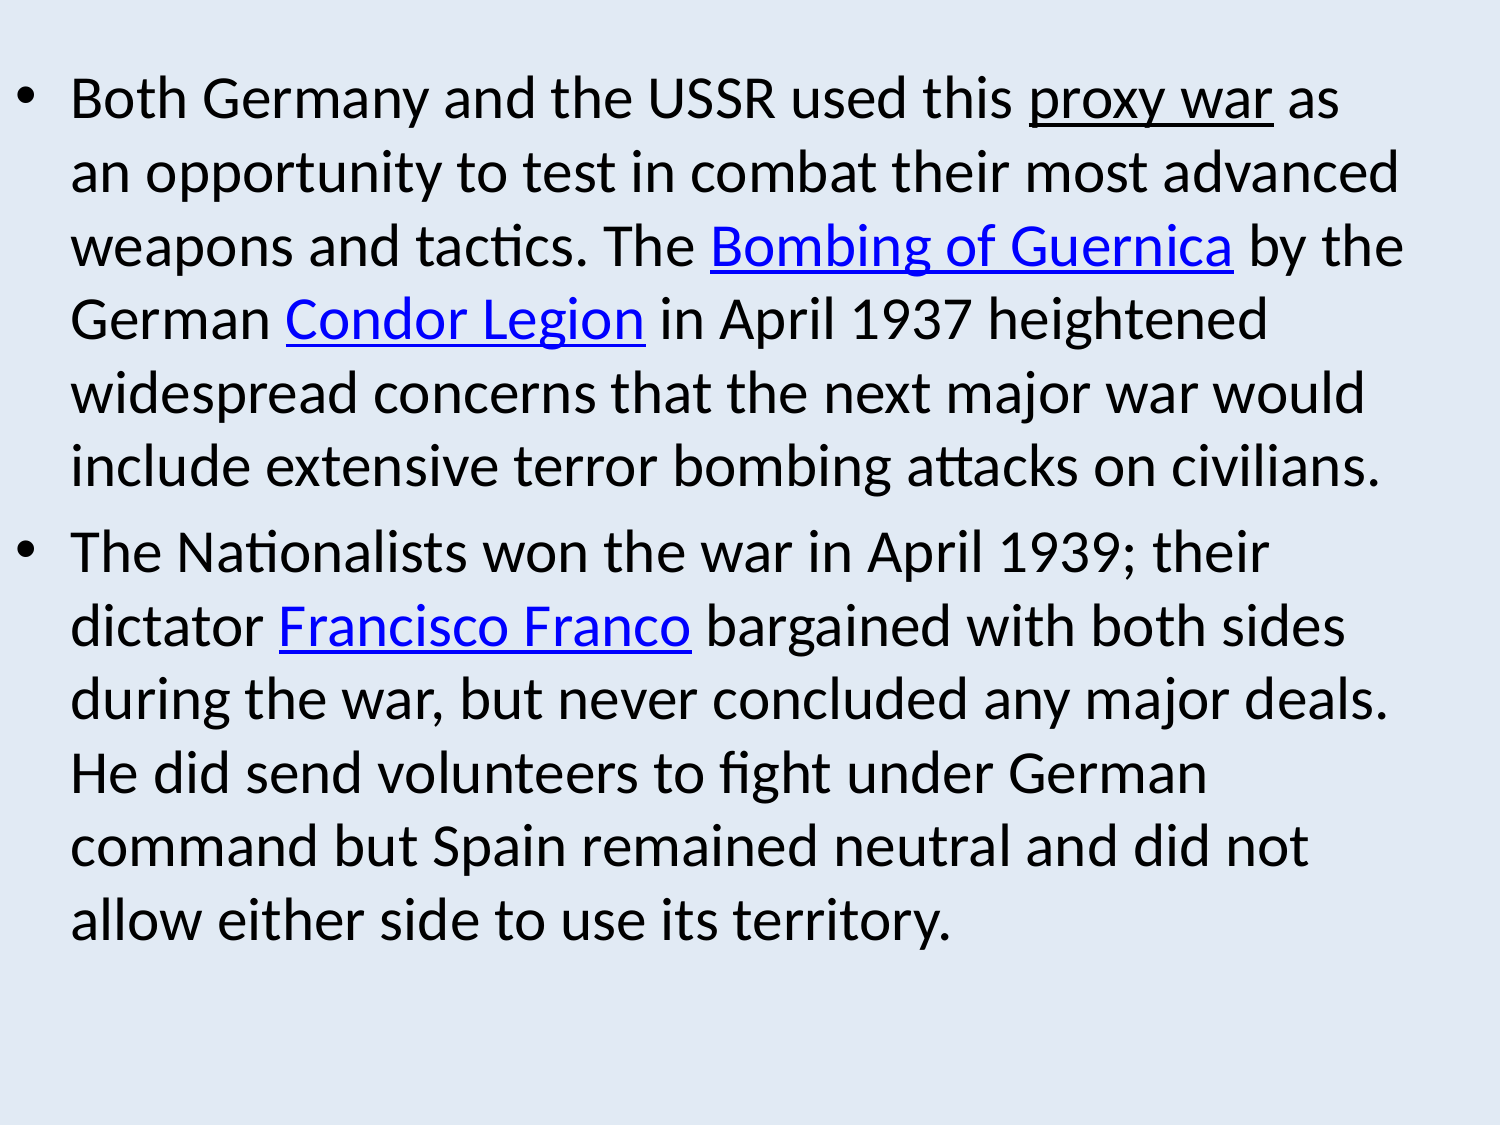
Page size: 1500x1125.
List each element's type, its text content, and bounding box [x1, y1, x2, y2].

list Both Germany and the USSR used this proxy war as an opportunity to test in combat their most advanced weapons and tactics. The Bombing of Guernica by the German Condor Legion in April 1937 heightened widespread concerns that the next major war would include extensive terror bombing attacks on civilians. The Nationalists won the war in April 1939; their dictator Francisco Franco bargained with both sides during the war, but never concluded any major deals. He did send volunteers to fight under German command but Spain remained neutral and did not allow either side to use its territory. [0, 50, 1425, 1075]
